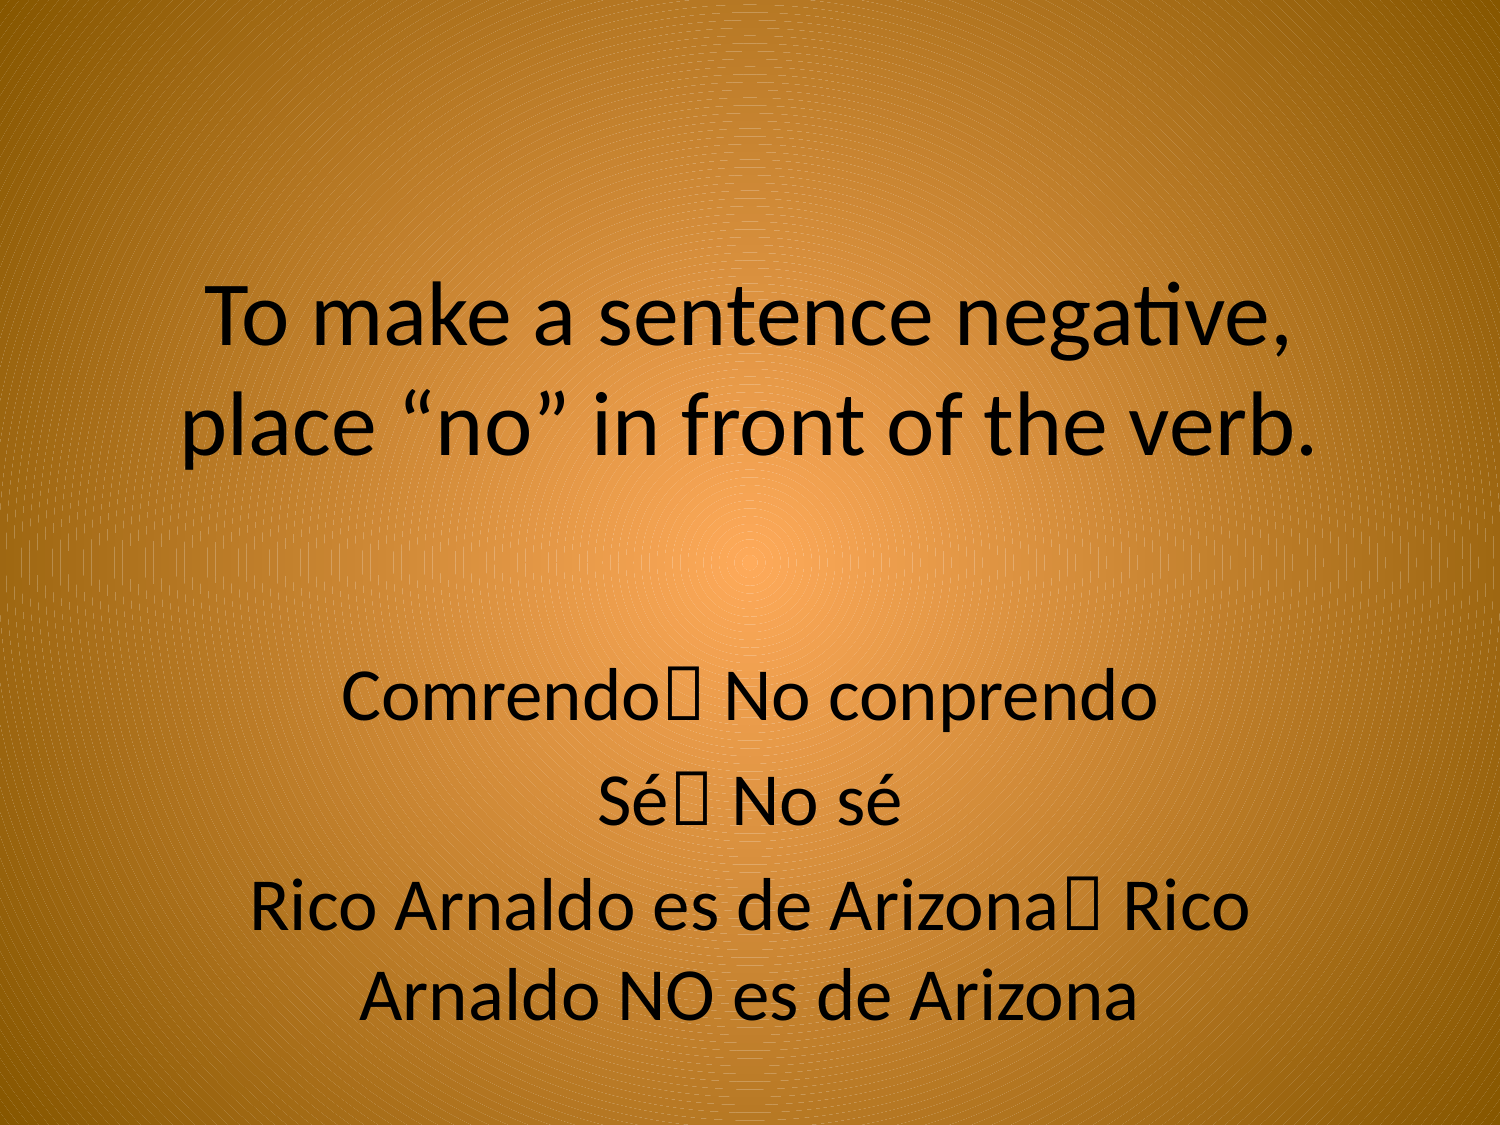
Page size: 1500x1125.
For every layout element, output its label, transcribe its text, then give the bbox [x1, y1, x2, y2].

title To make a sentence negative, place “no” in front of the verb. [112, 137, 1388, 591]
subtitle Comrendo No conprendo Sé No sé Rico Arnaldo es de Arizona Rico Arnaldo NO es de Arizona [225, 637, 1275, 925]
